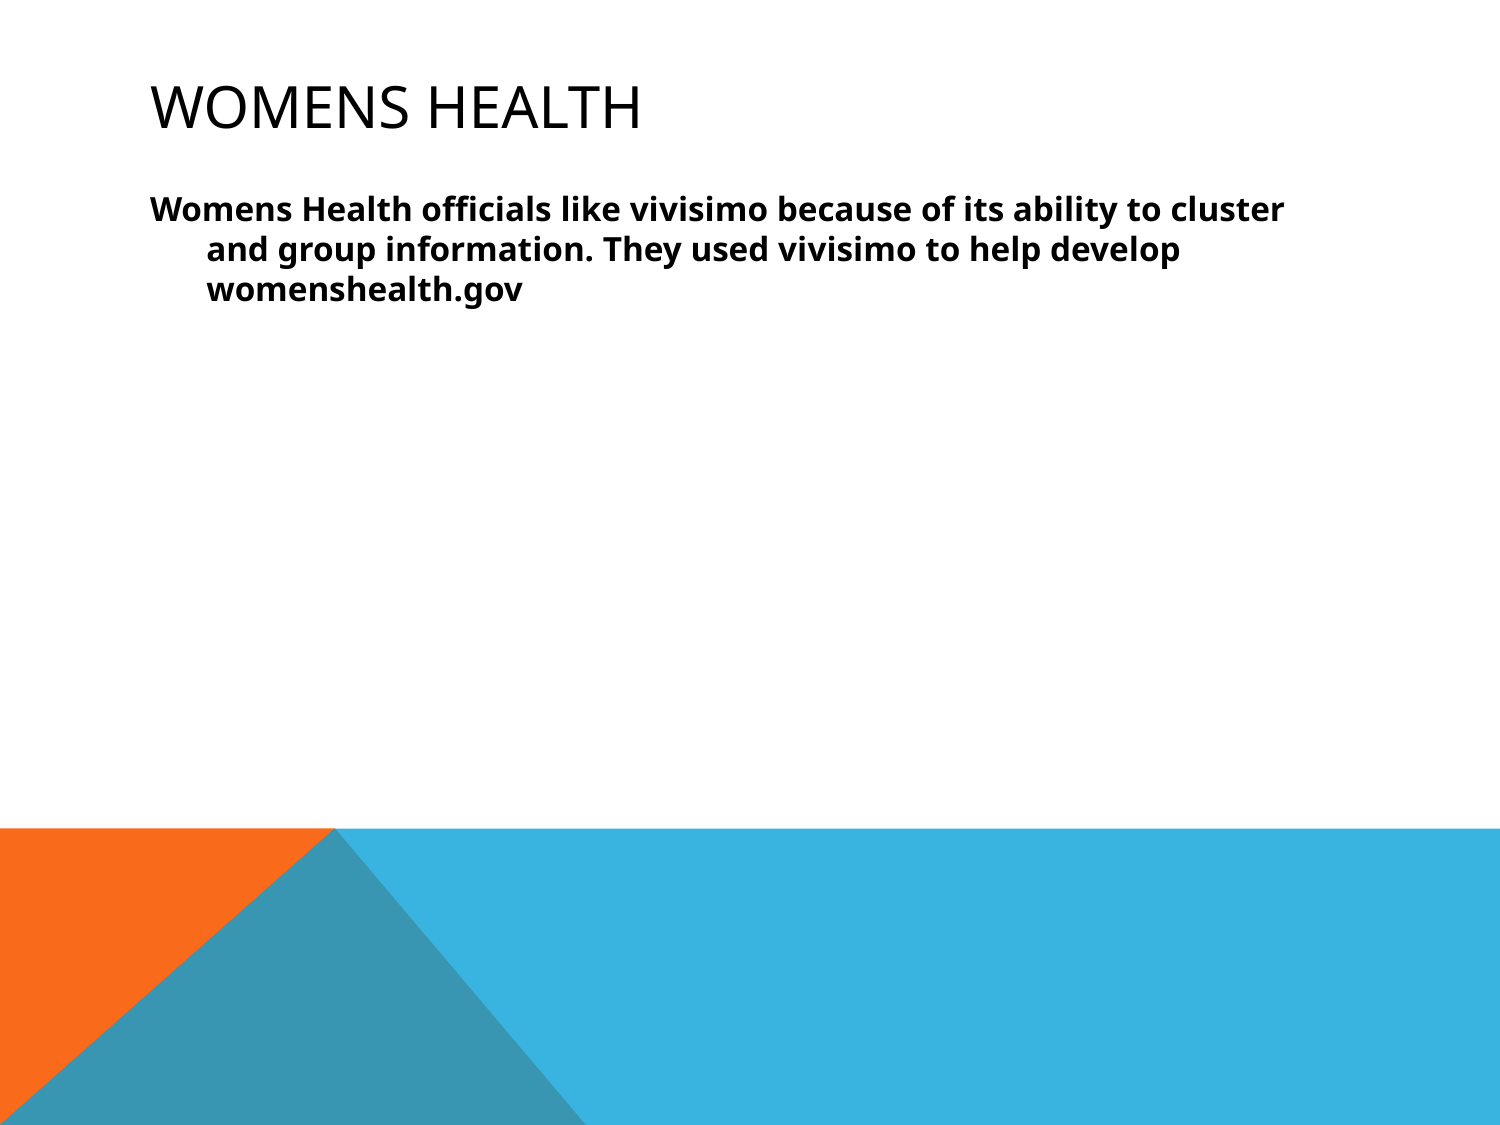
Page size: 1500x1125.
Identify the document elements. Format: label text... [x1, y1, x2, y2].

list Womens Health officials like vivisimo because of its ability to cluster and group information. They used vivisimo to help develop womenshealth.gov [135, 180, 1369, 768]
title Womens Health [135, 60, 1369, 150]
